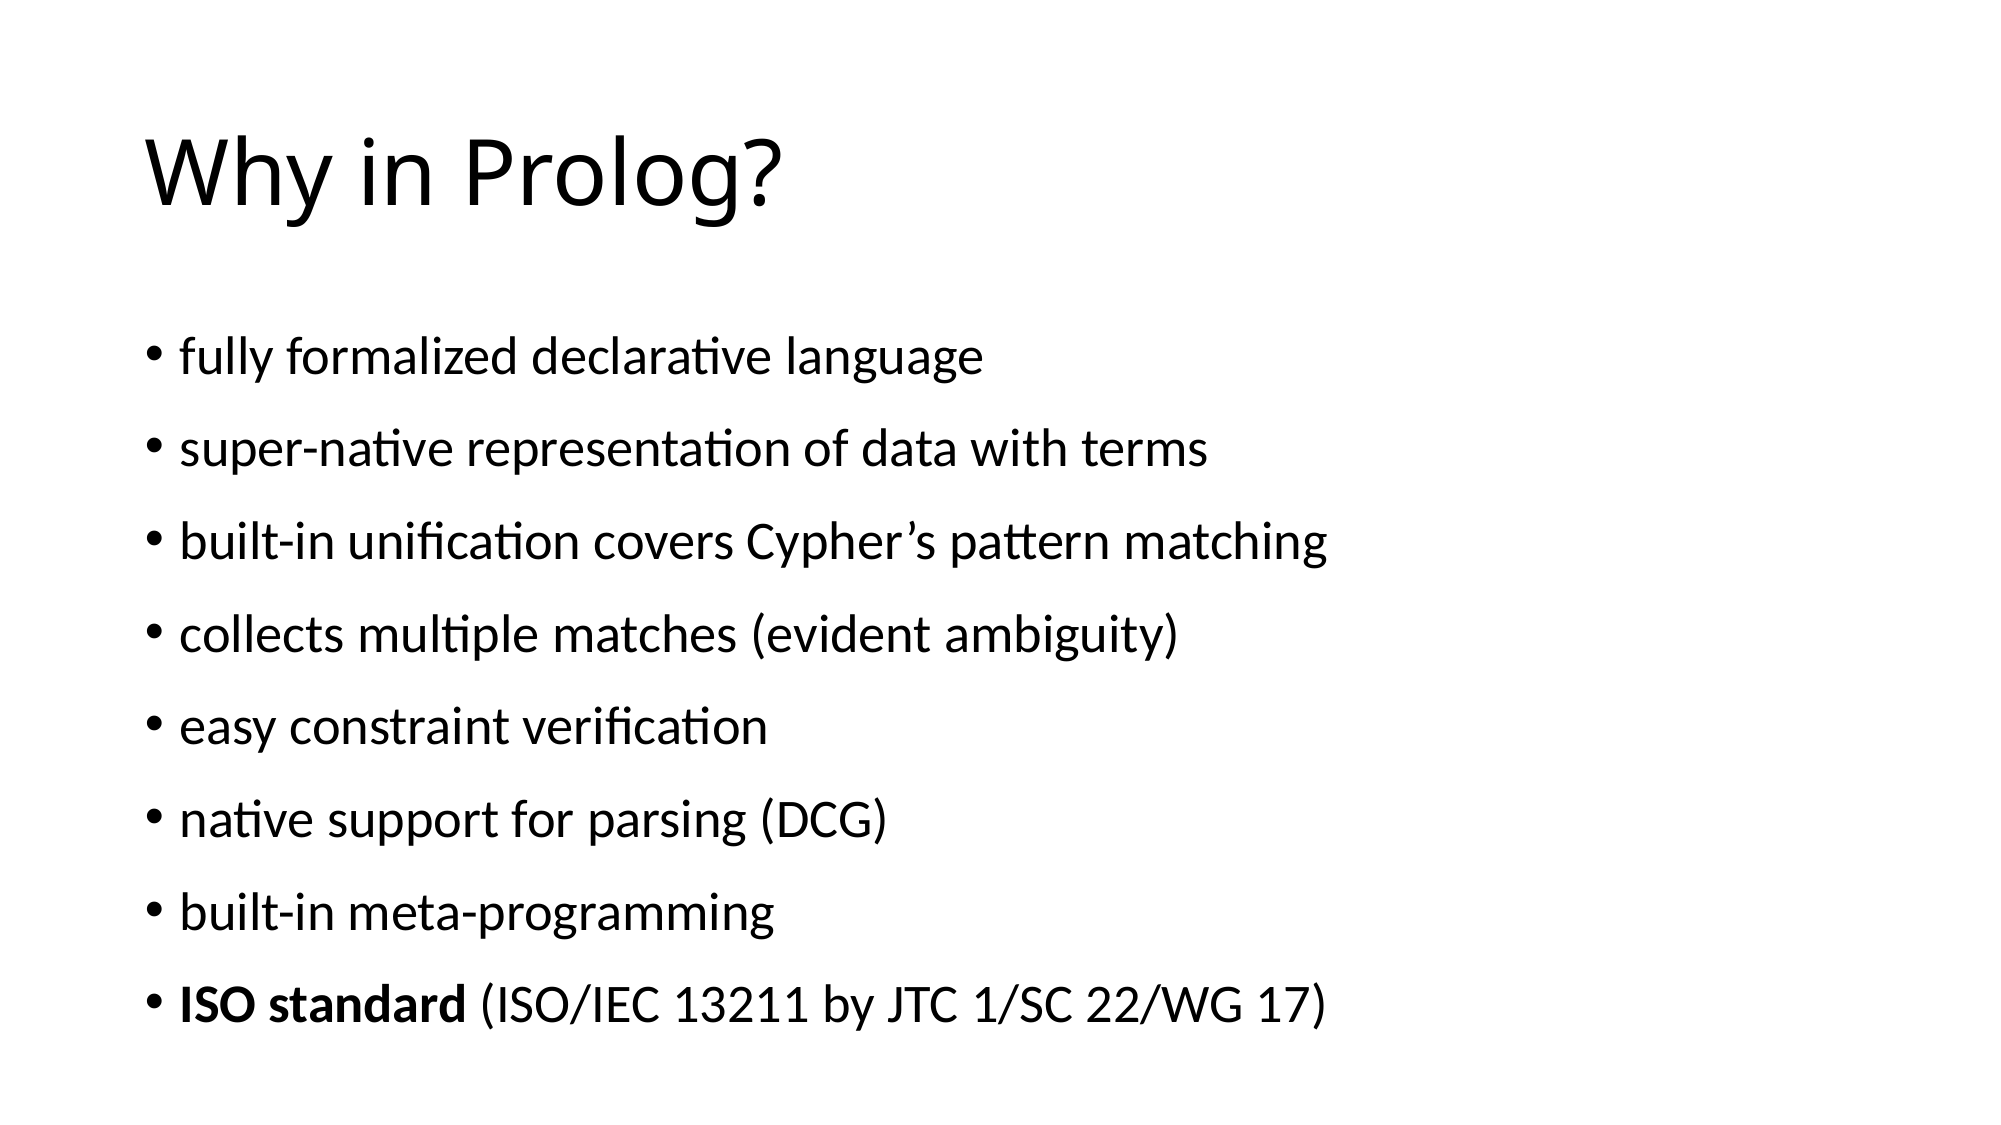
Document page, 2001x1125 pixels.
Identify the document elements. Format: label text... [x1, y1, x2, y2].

list fully formalized declarative language super-native representation of data with terms built-in unification covers Cypher’s pattern matching collects multiple matches (evident ambiguity) easy constraint verification native support for parsing (DCG) built-in meta-programming ISO standard (ISO/IEC 13211 by JTC 1/SC 22/WG 17) [136, 298, 1863, 1014]
title Why in Prolog? [136, 59, 1863, 278]
